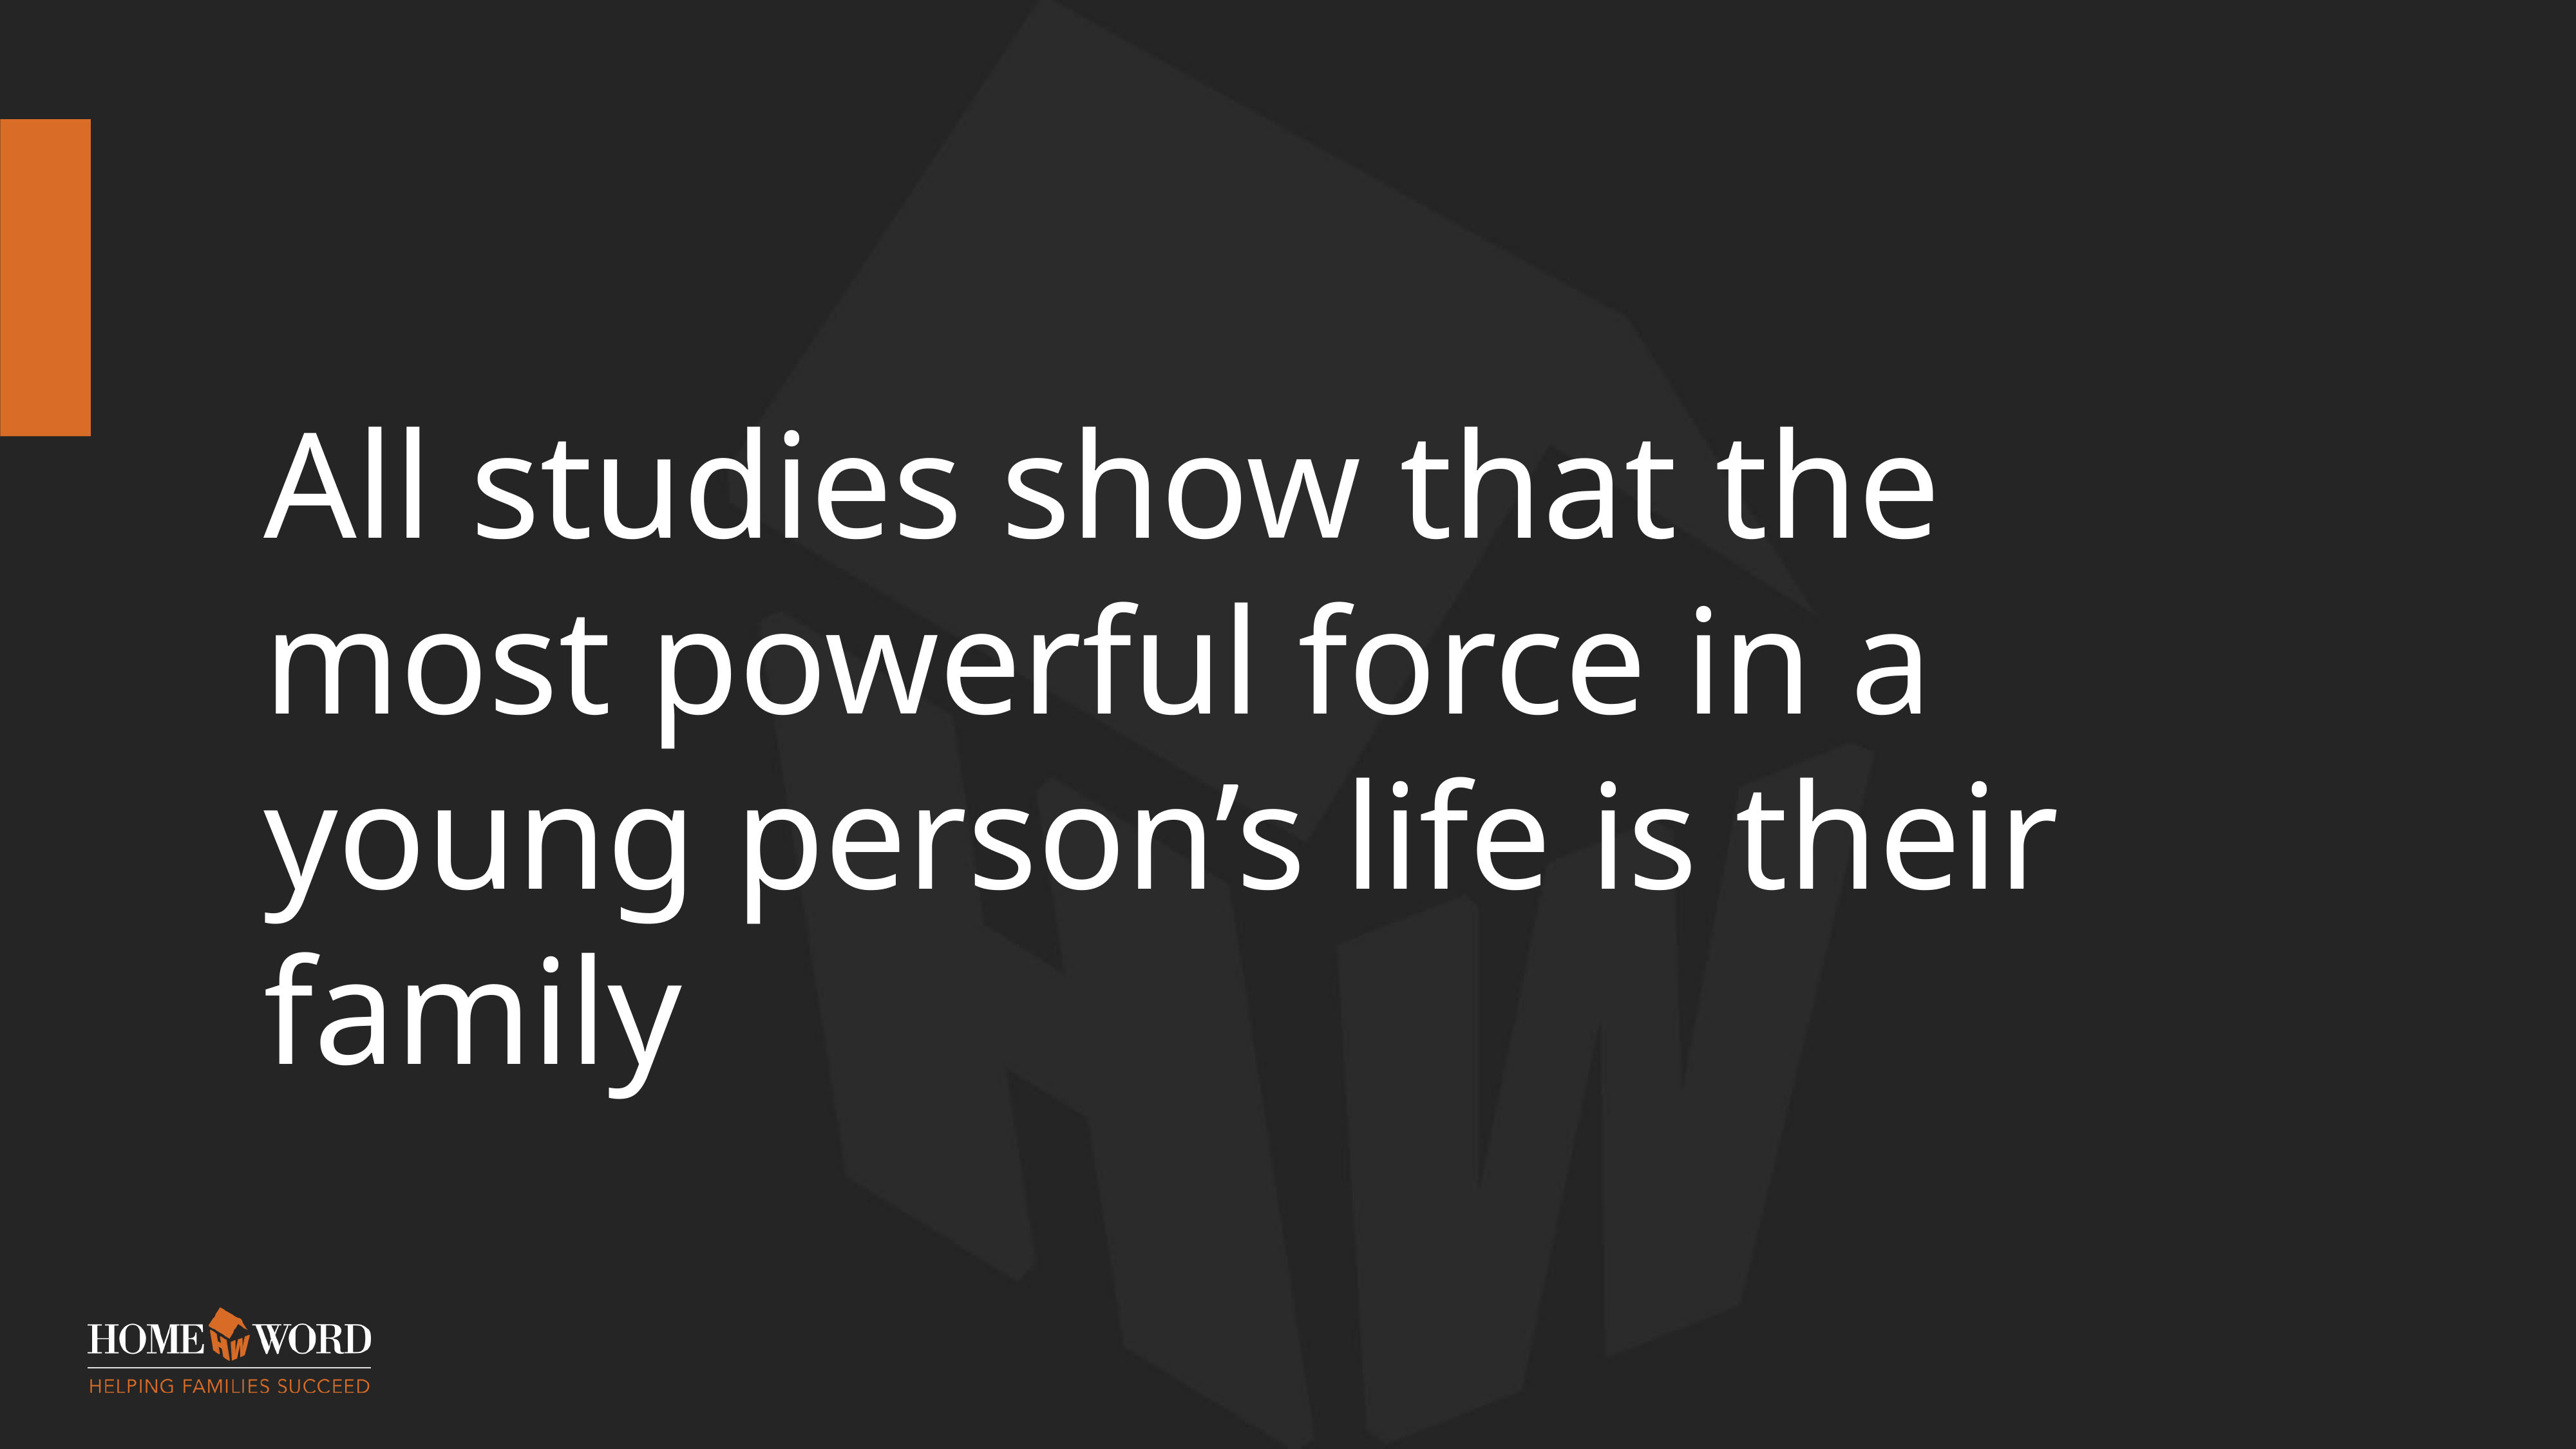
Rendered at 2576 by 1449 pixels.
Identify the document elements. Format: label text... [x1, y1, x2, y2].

title All studies show that the most powerful force in a young person’s life is their family [258, 386, 2308, 1103]
picture [0, 0, 2576, 1449]
